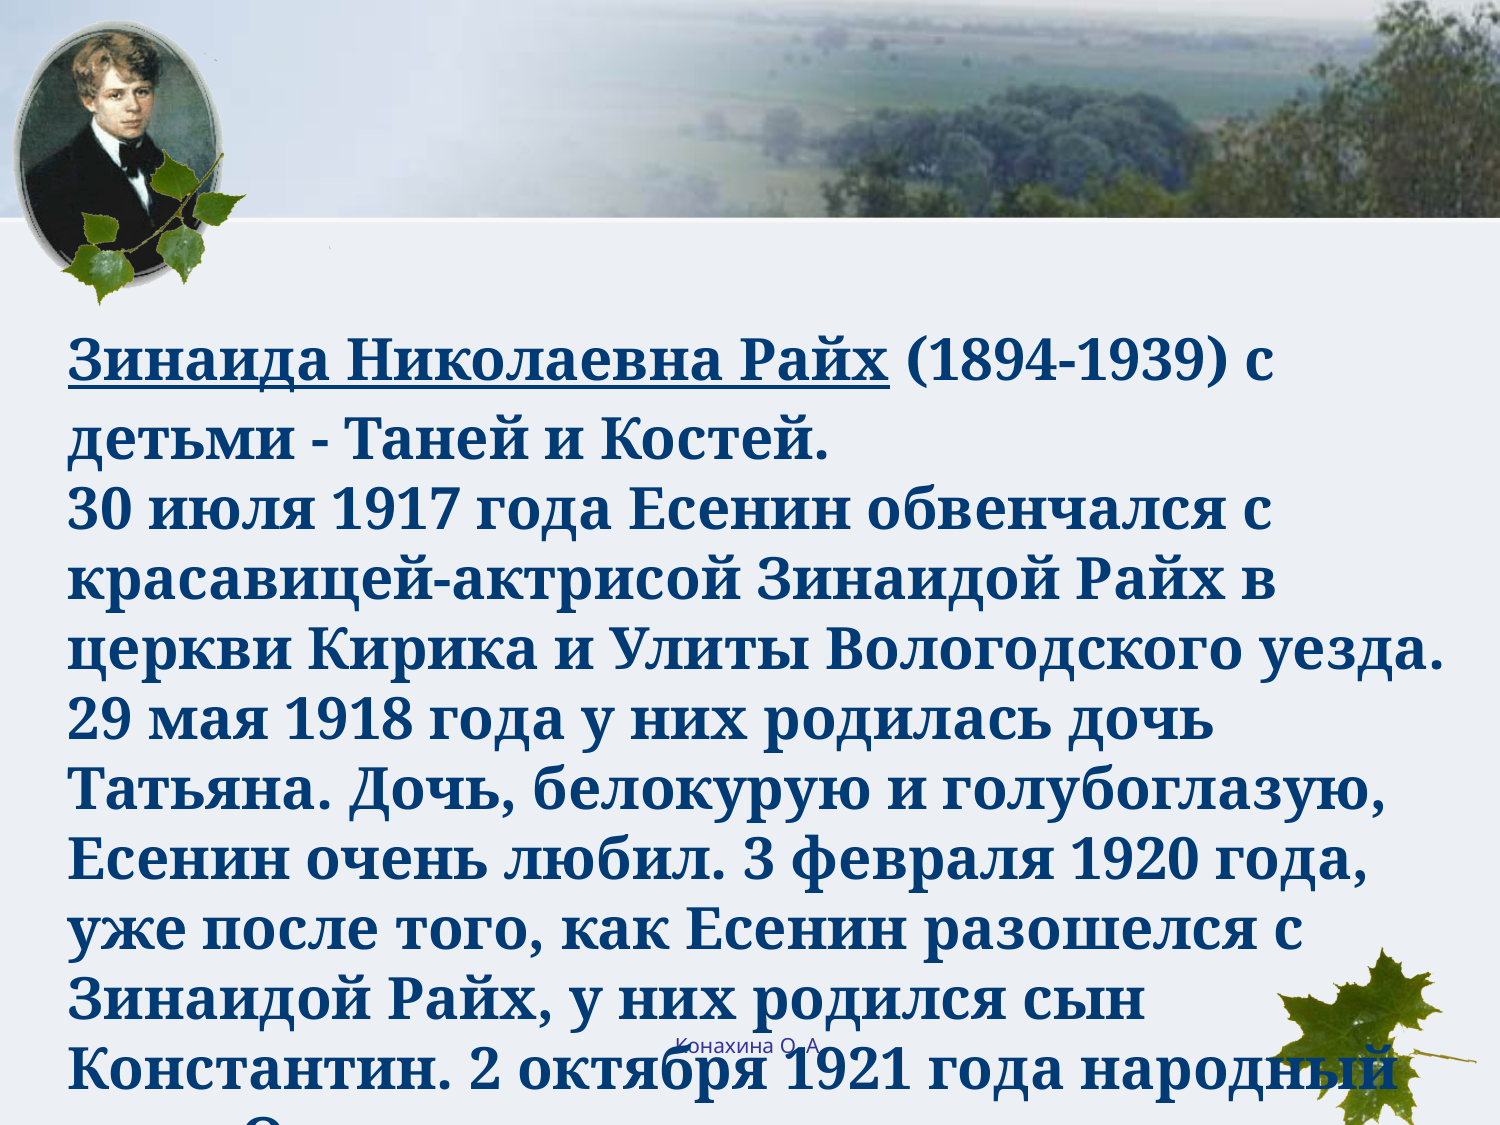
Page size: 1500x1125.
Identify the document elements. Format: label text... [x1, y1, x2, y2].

picture [0, 0, 1500, 1125]
text_box Зинаида Николаевна Райх (1894-1939) с детьми - Таней и Костей. 30 июля 1917 года Есенин обвенчался с красавицей-актрисой Зинаидой Райх в церкви Кирика и Улиты Вологодского уезда. 29 мая 1918 года у них родилась дочь Татьяна. Дочь, белокурую и голубоглазую, Есенин очень любил. 3 февраля 1920 года, уже после того, как Есенин разошелся с Зинаидой Райх, у них родился сын Константин. 2 октября 1921 года народный суд г. Орла вынес решение о расторжении брака Есенина с Райх. [53, 314, 1500, 1125]
